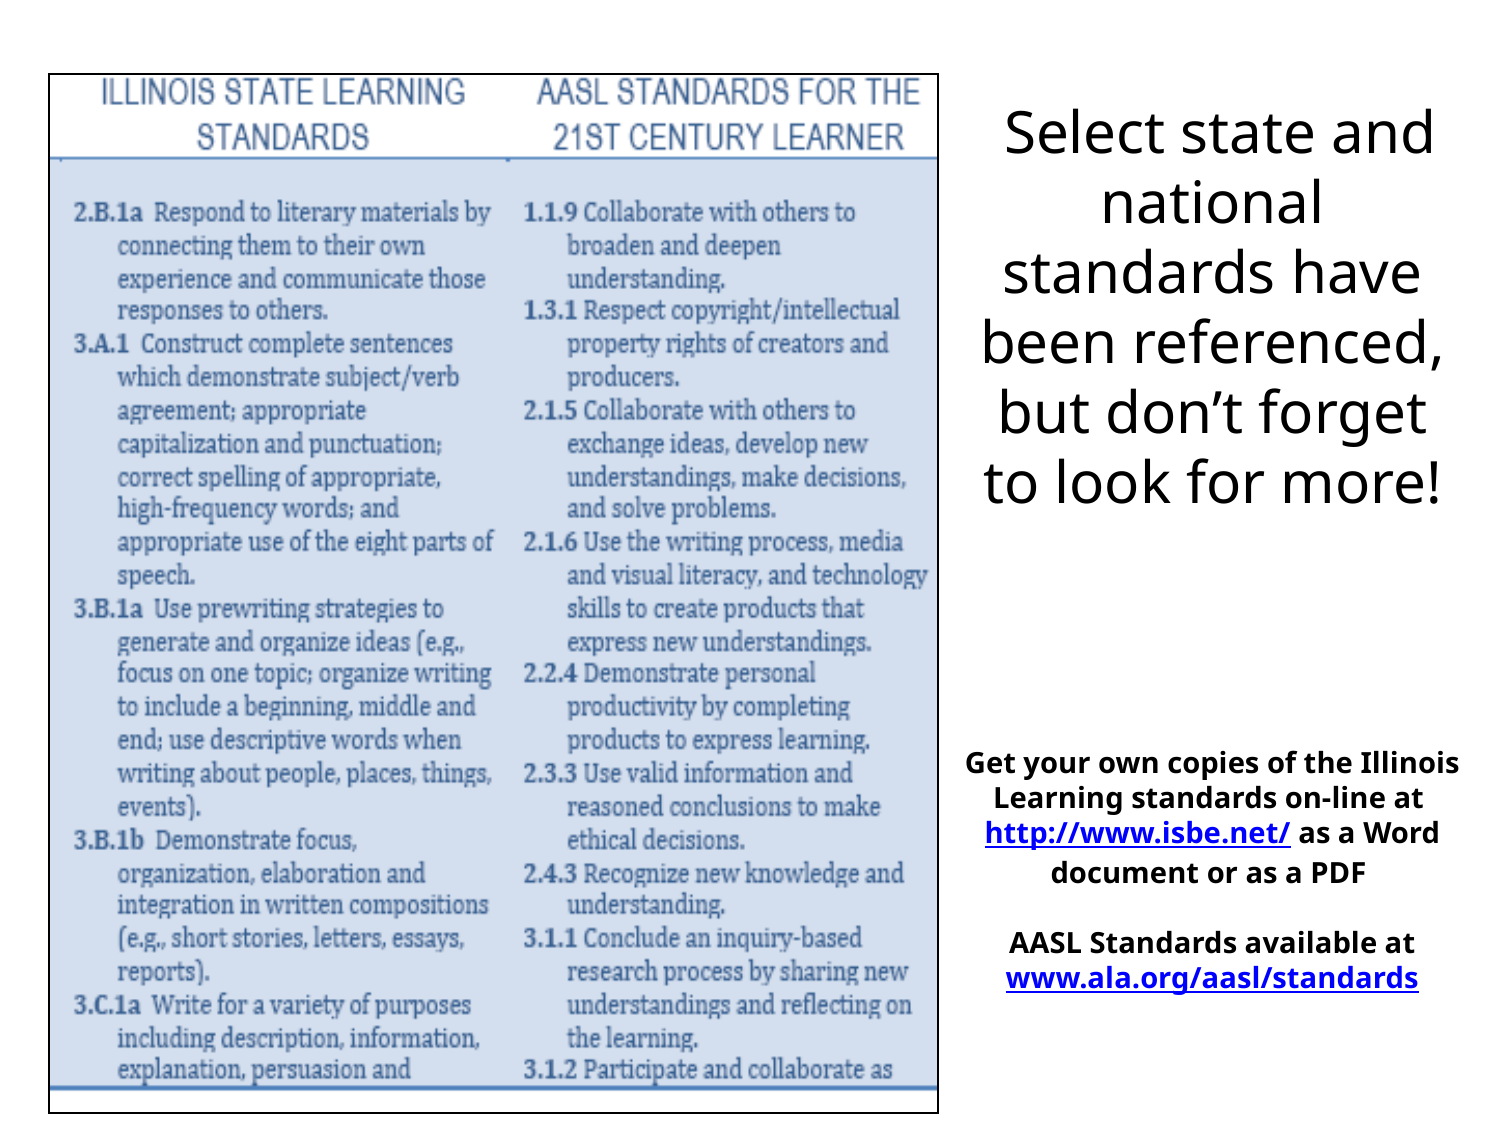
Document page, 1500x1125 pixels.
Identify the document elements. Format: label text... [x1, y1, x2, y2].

text_box Select state and national standards have been referenced, but don’t forget to look for more! [962, 87, 1463, 523]
picture [49, 74, 938, 1113]
text_box Get your own copies of the Illinois Learning standards on-line at http://www.isbe.net/ as a Word document or as a PDF AASL Standards available at www.ala.org/aasl/standards [949, 737, 1475, 1042]
